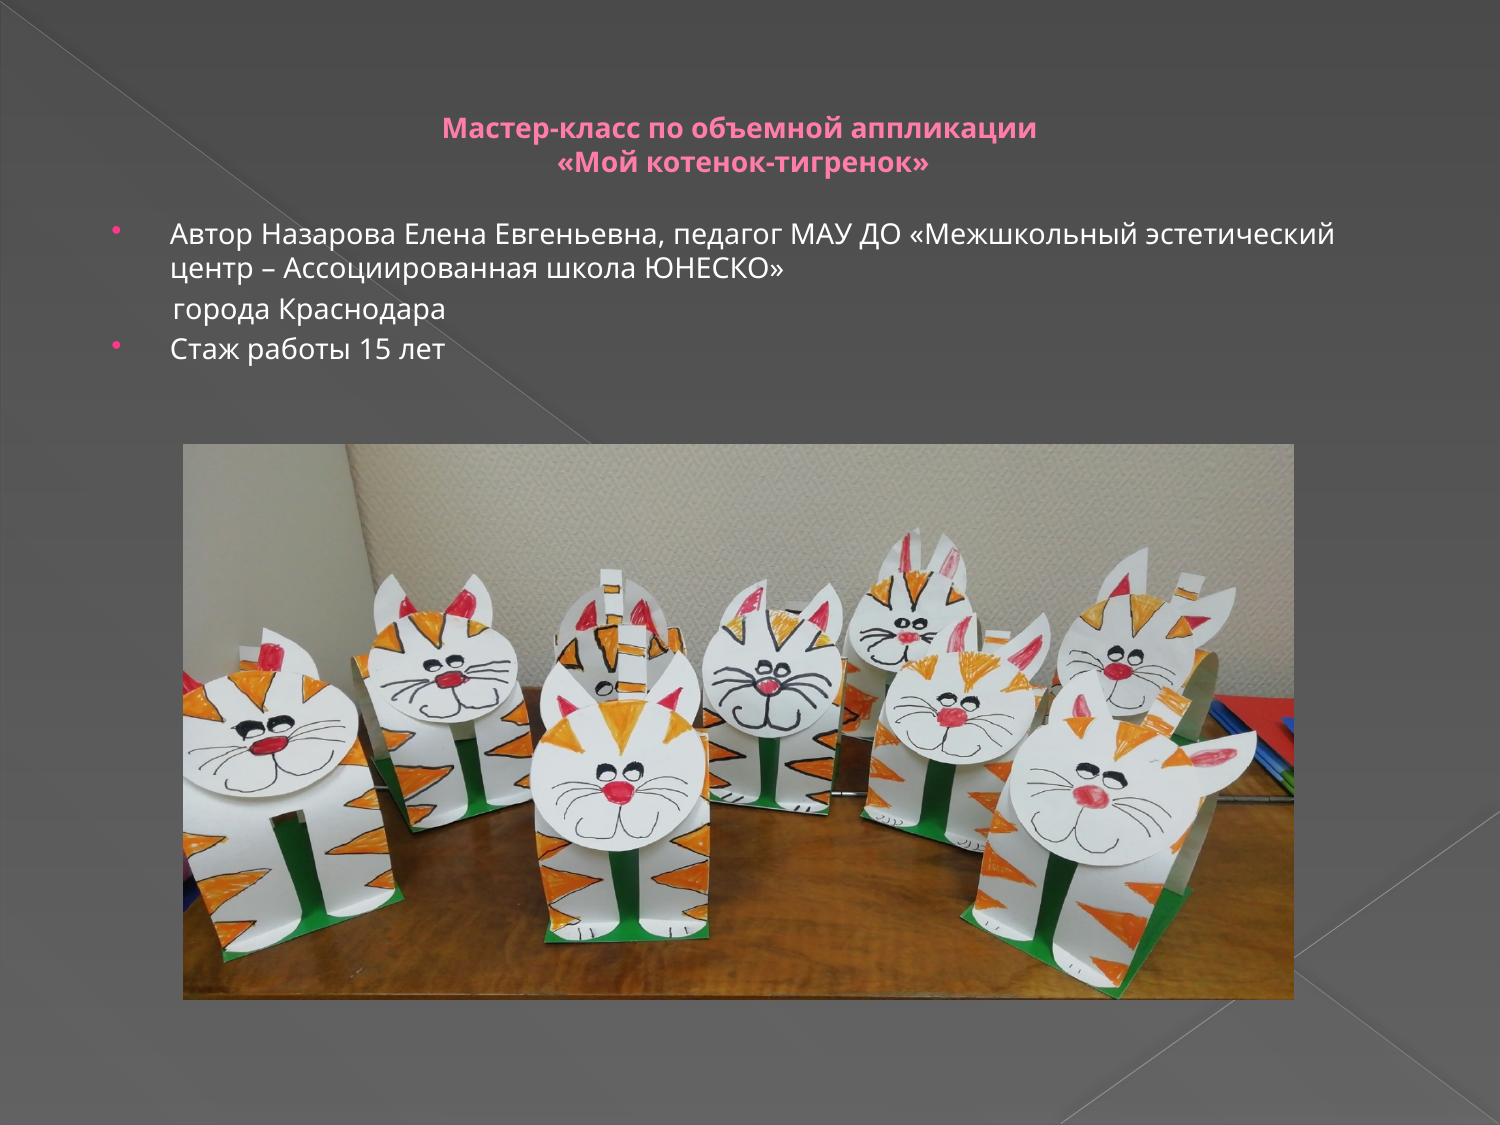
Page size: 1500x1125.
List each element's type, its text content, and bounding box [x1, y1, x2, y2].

title Мастер-класс по объемной аппликации «Мой котенок-тигренок» [75, 101, 1412, 233]
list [182, 444, 1294, 1000]
list Автор Назарова Елена Евгеньевна, педагог МАУ ДО «Межшкольный эстетический центр – Ассоциированная школа ЮНЕСКО» города Краснодара Стаж работы 15 лет [88, 208, 1425, 374]
